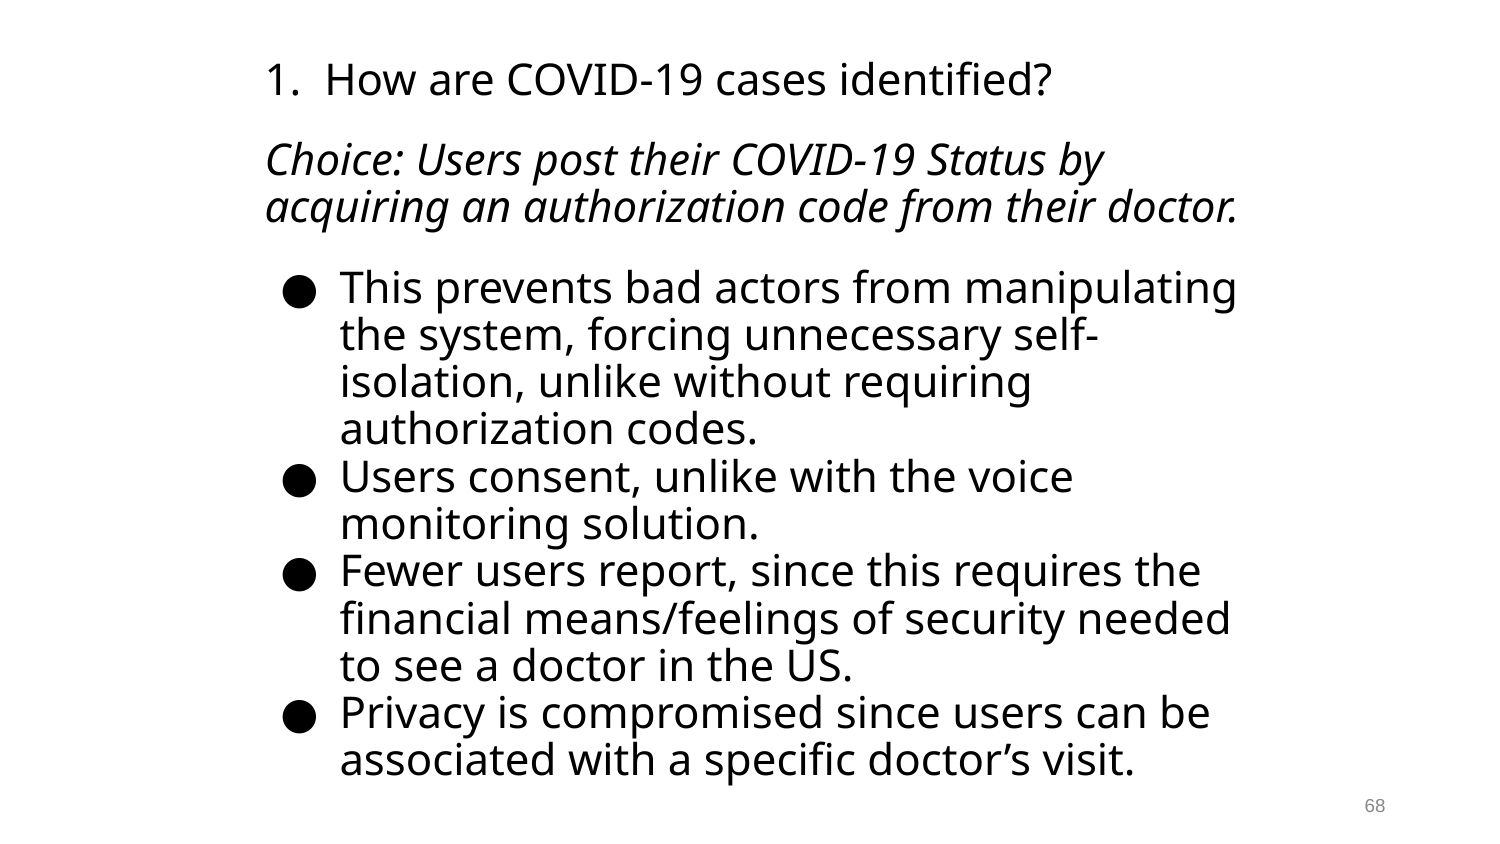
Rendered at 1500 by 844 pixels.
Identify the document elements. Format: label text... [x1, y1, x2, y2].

list How are COVID-19 cases identified? Choice: Users post their COVID-19 Status by acquiring an authorization code from their doctor. This prevents bad actors from manipulating the system, forcing unnecessary self-isolation, unlike without requiring authorization codes. Users consent, unlike with the voice monitoring solution. Fewer users report, since this requires the financial means/feelings of security needed to see a doctor in the US. Privacy is compromised since users can be associated with a specific doctor’s visit. [253, 51, 1265, 825]
slide_number 68 [1059, 782, 1397, 827]
